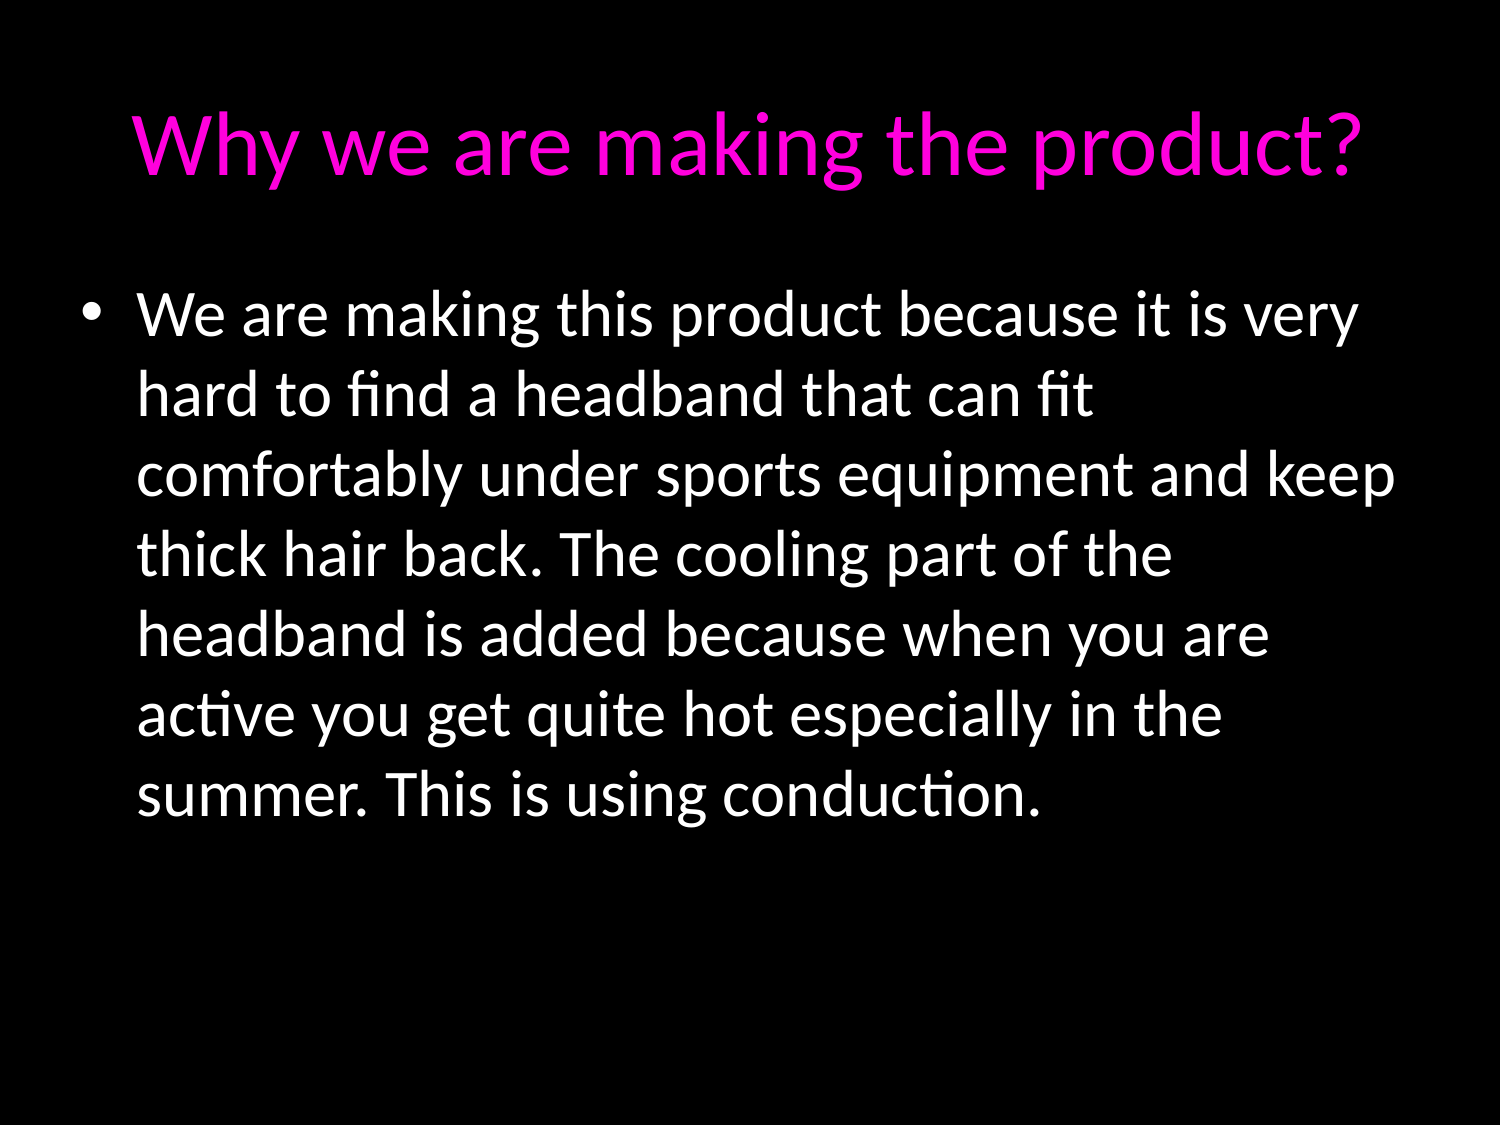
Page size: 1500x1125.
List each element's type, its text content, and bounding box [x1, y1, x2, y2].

list We are making this product because it is very hard to find a headband that can fit comfortably under sports equipment and keep thick hair back. The cooling part of the headband is added because when you are active you get quite hot especially in the summer. This is using conduction. [65, 262, 1416, 1005]
title Why we are making the product? [75, 45, 1425, 233]
